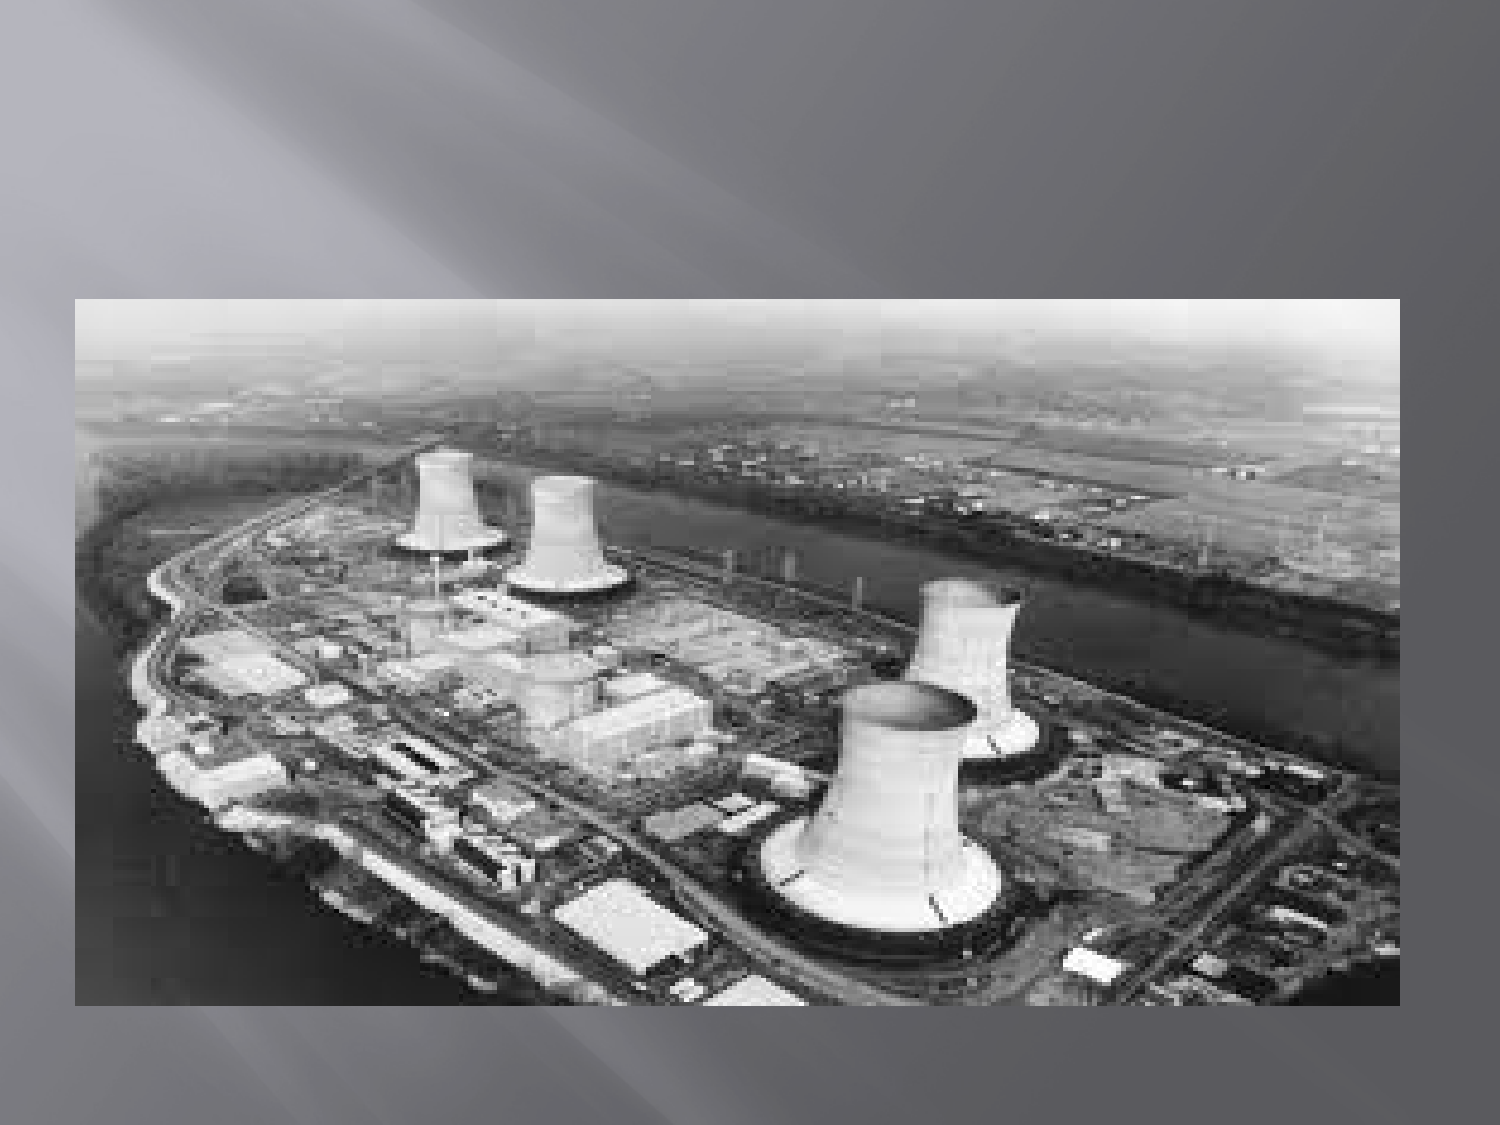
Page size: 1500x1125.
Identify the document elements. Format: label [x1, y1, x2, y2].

picture [74, 299, 1401, 1006]
